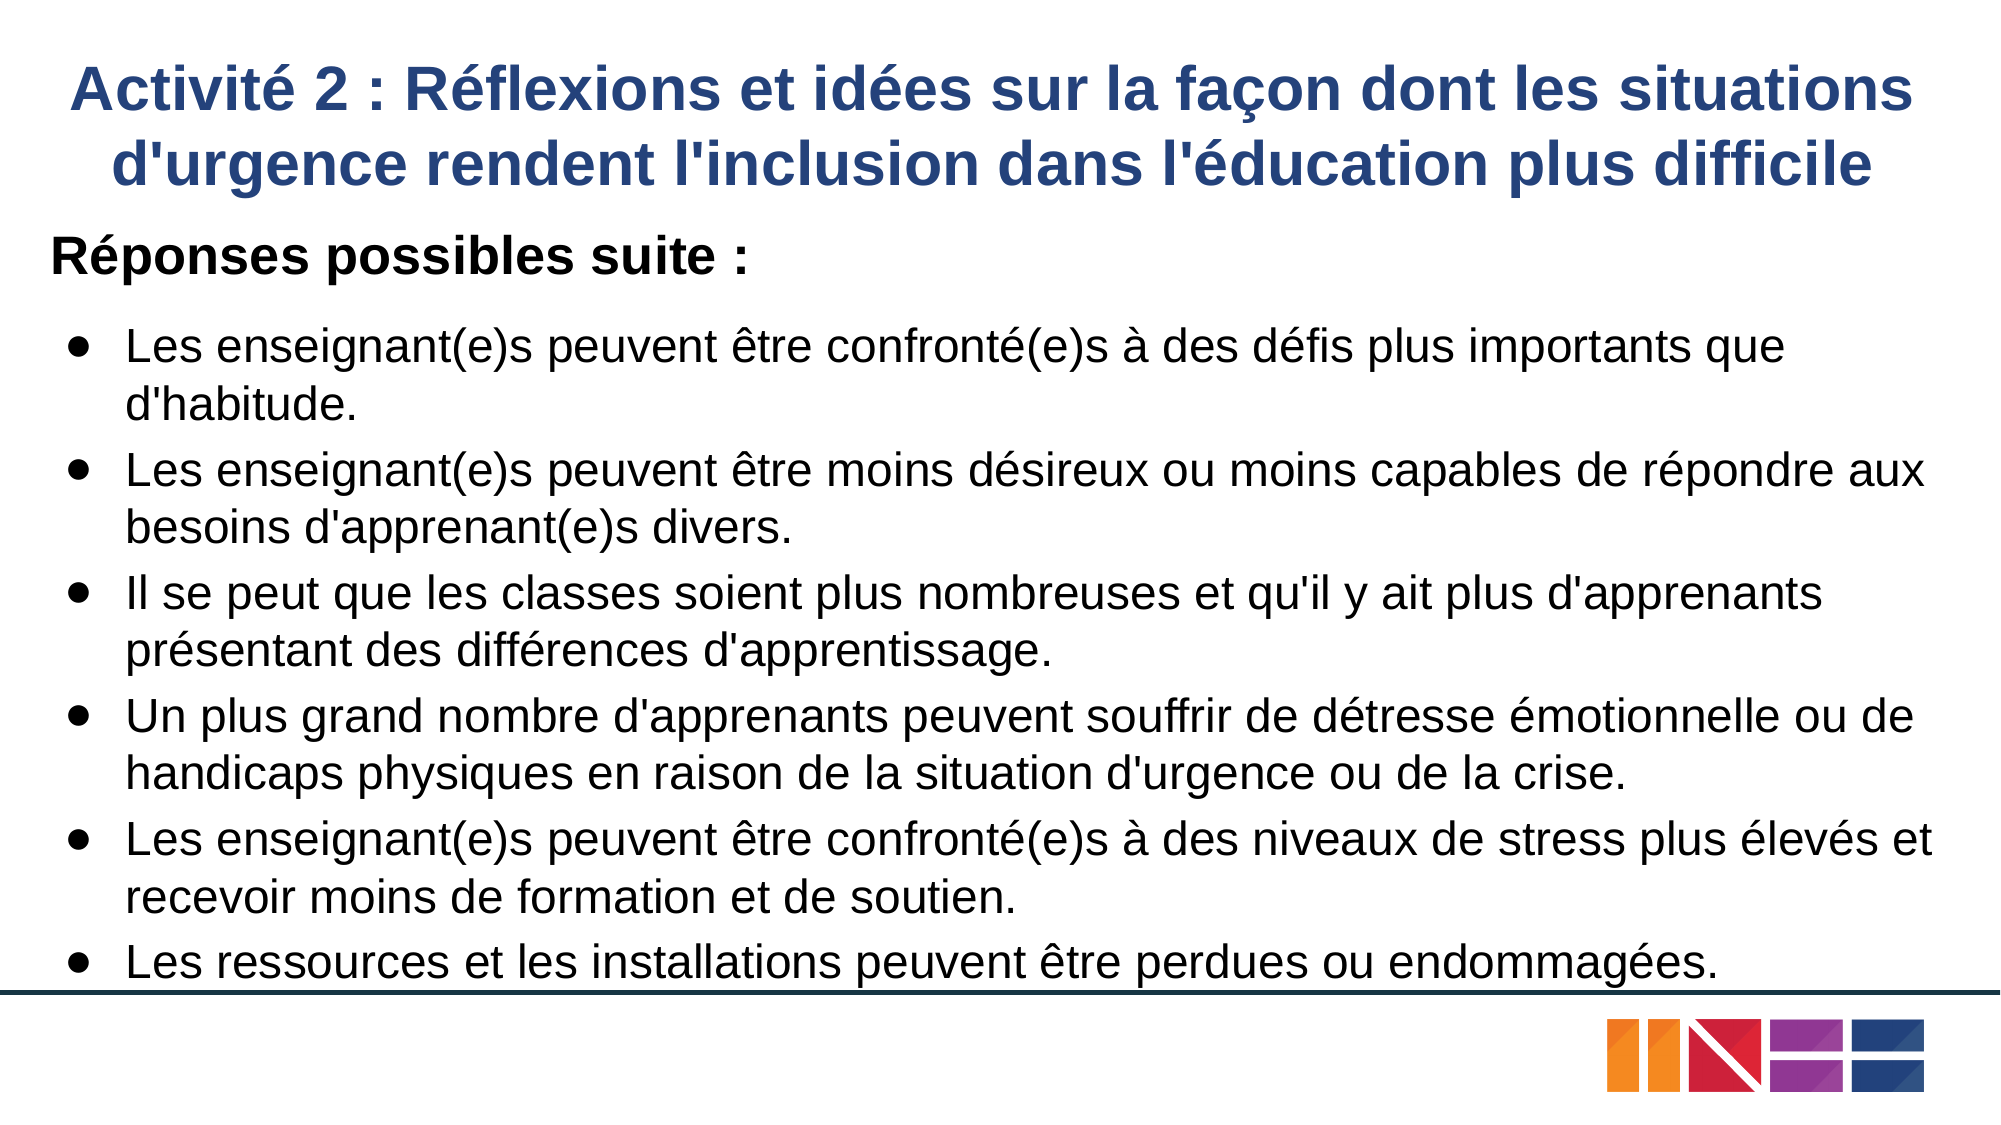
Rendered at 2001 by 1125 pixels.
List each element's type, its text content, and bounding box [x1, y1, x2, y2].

picture [1607, 1019, 1924, 1092]
title Activité 2 : Réflexions et idées sur la façon dont les situations d'urgence rendent l'inclusion dans l'éducation plus difficile [31, 28, 1957, 145]
list Réponses possibles suite : Les enseignant(e)s peuvent être confronté(e)s à des défis plus importants que d'habitude. Les enseignant(e)s peuvent être moins désireux ou moins capables de répondre aux besoins d'apprenant(e)s divers. Il se peut que les classes soient plus nombreuses et qu'il y ait plus d'apprenants présentant des différences d'apprentissage. Un plus grand nombre d'apprenants peuvent souffrir de détresse émotionnelle ou de handicaps physiques en raison de la situation d'urgence ou de la crise. Les enseignant(e)s peuvent être confronté(e)s à des niveaux de stress plus élevés et recevoir moins de formation et de soutien. Les ressources et les installations peuvent être perdues ou endommagées. [31, 200, 1971, 974]
